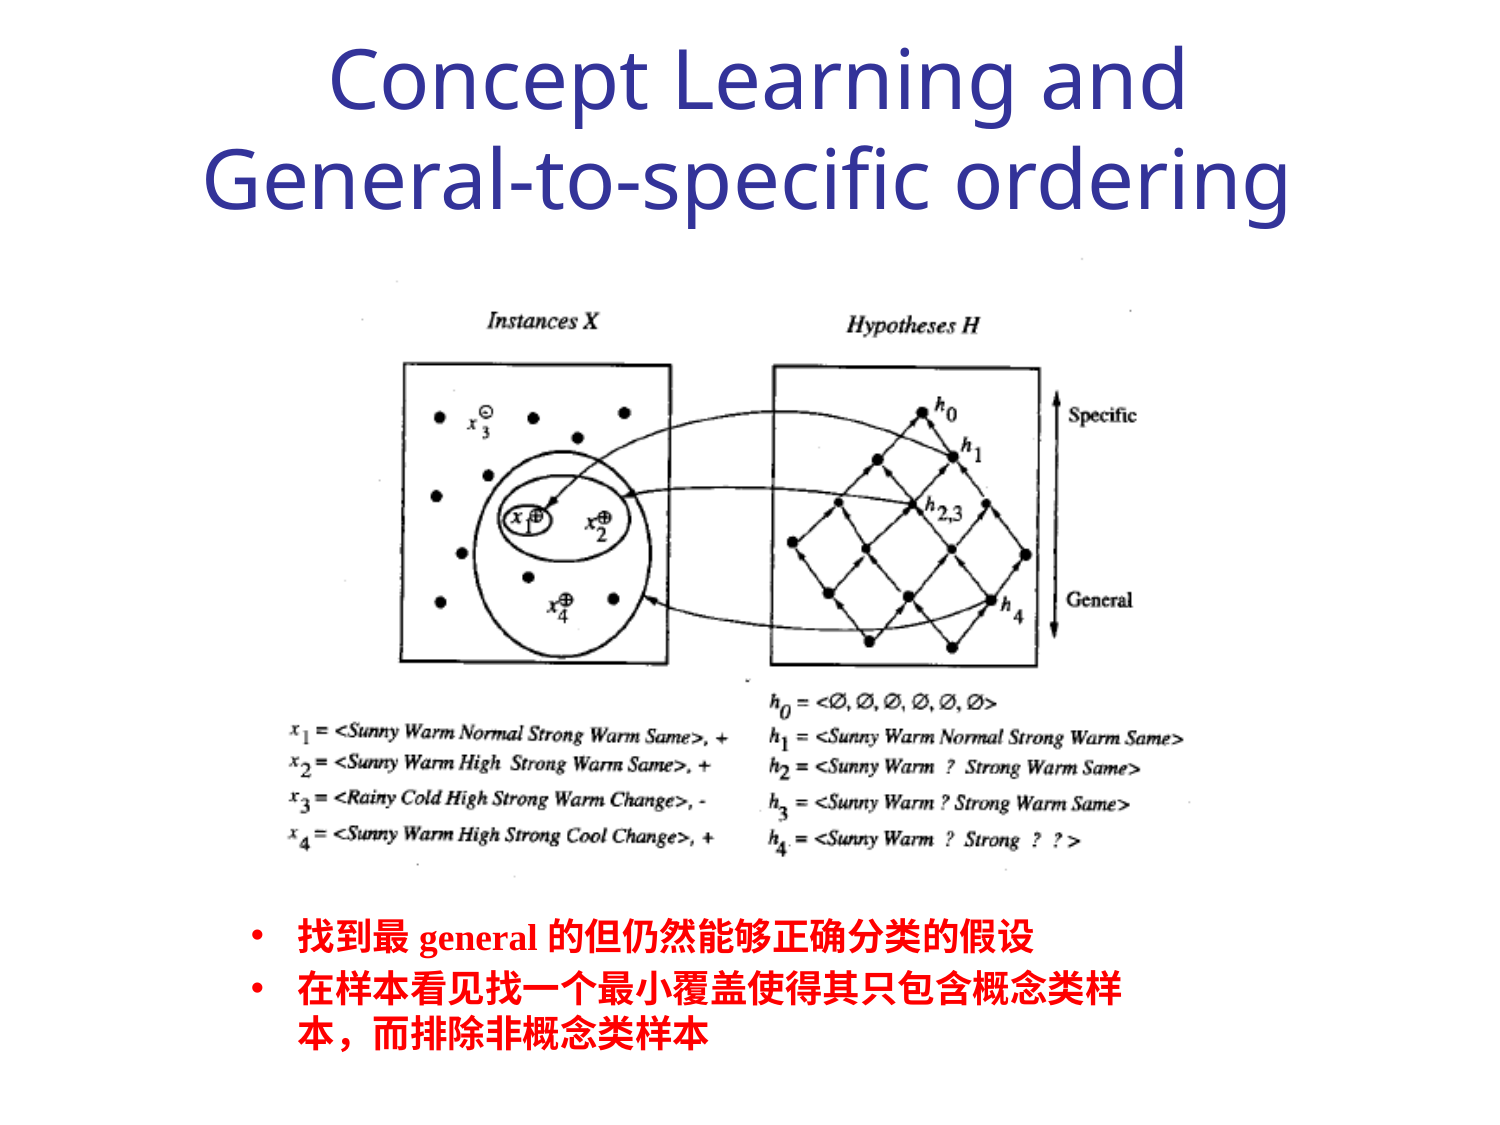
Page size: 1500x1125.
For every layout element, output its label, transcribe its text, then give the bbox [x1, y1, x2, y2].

text_box 找到最general的但仍然能够正确分类的假设 在样本看见找一个最小覆盖使得其只包含概念类样本，而排除非概念类样本 [236, 905, 1182, 1063]
picture [265, 255, 1214, 884]
text_box Concept Learning and General-to-specific ordering [135, 19, 1382, 234]
